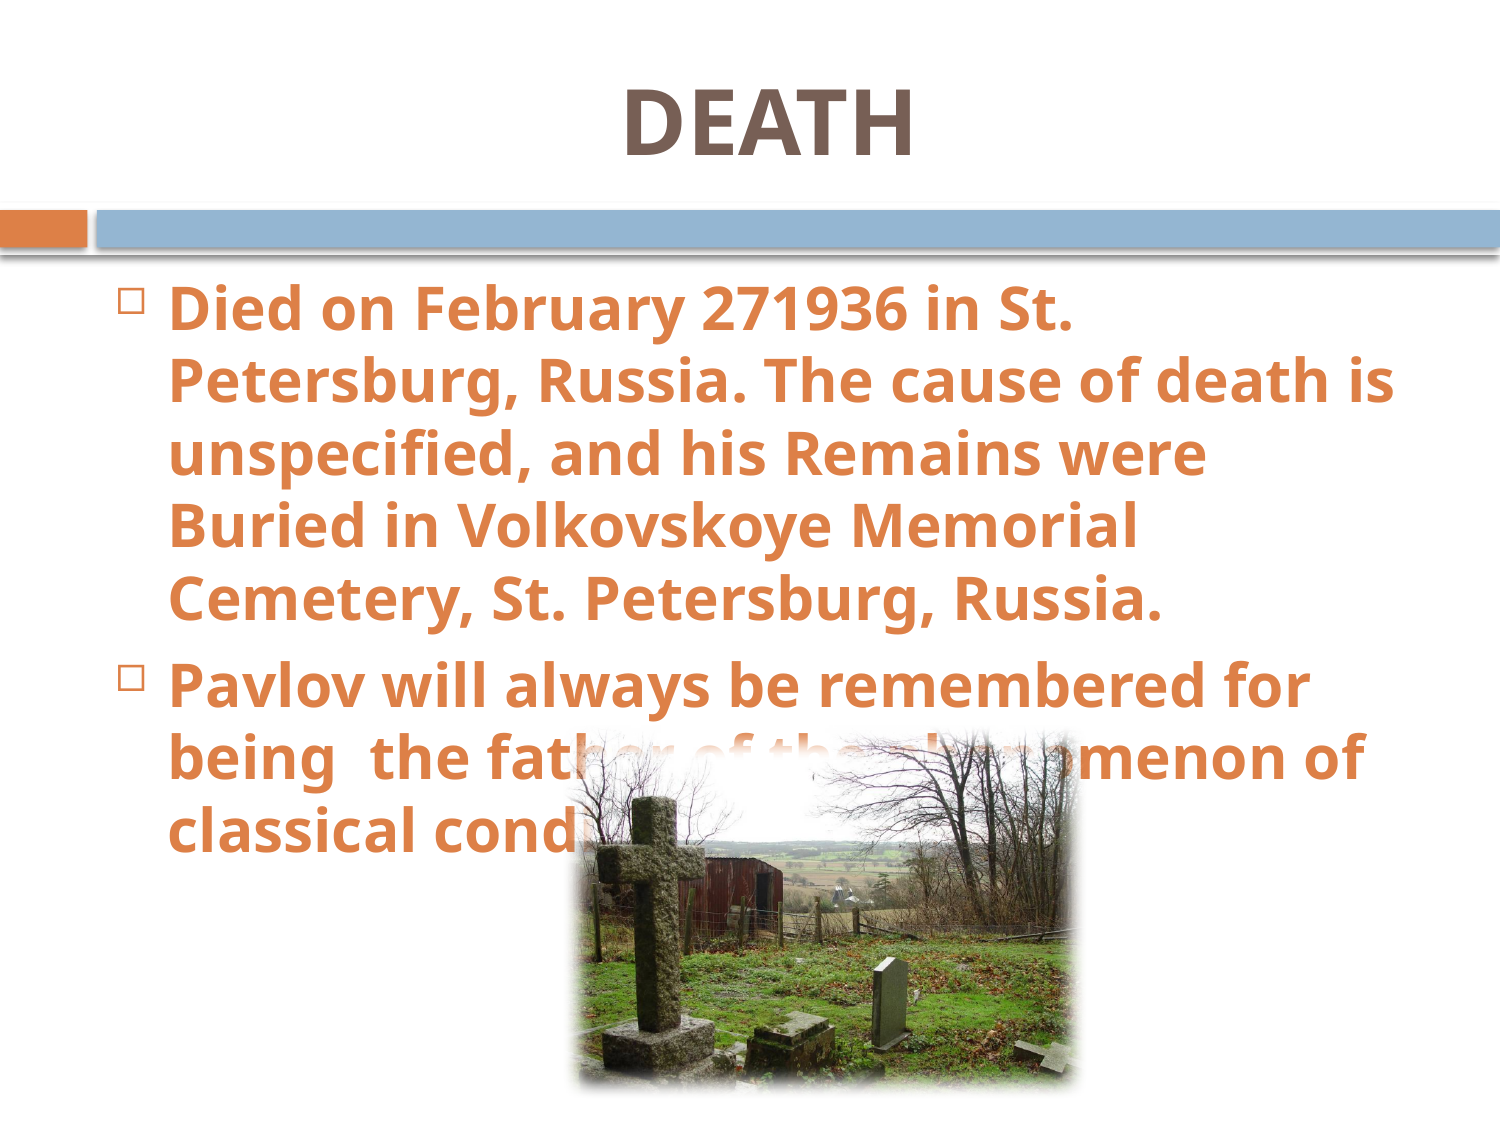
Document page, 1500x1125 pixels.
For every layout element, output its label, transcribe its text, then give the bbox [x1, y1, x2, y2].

picture [562, 724, 1088, 1101]
title DEATH [100, 37, 1438, 200]
list Died on February 271936 in St. Petersburg, Russia. The cause of death is unspecified, and his Remains were Buried in Volkovskoye Memorial Cemetery, St. Petersburg, Russia. Pavlov will always be remembered for being the father of the phenomenon of classical conditioning. [100, 262, 1438, 1000]
